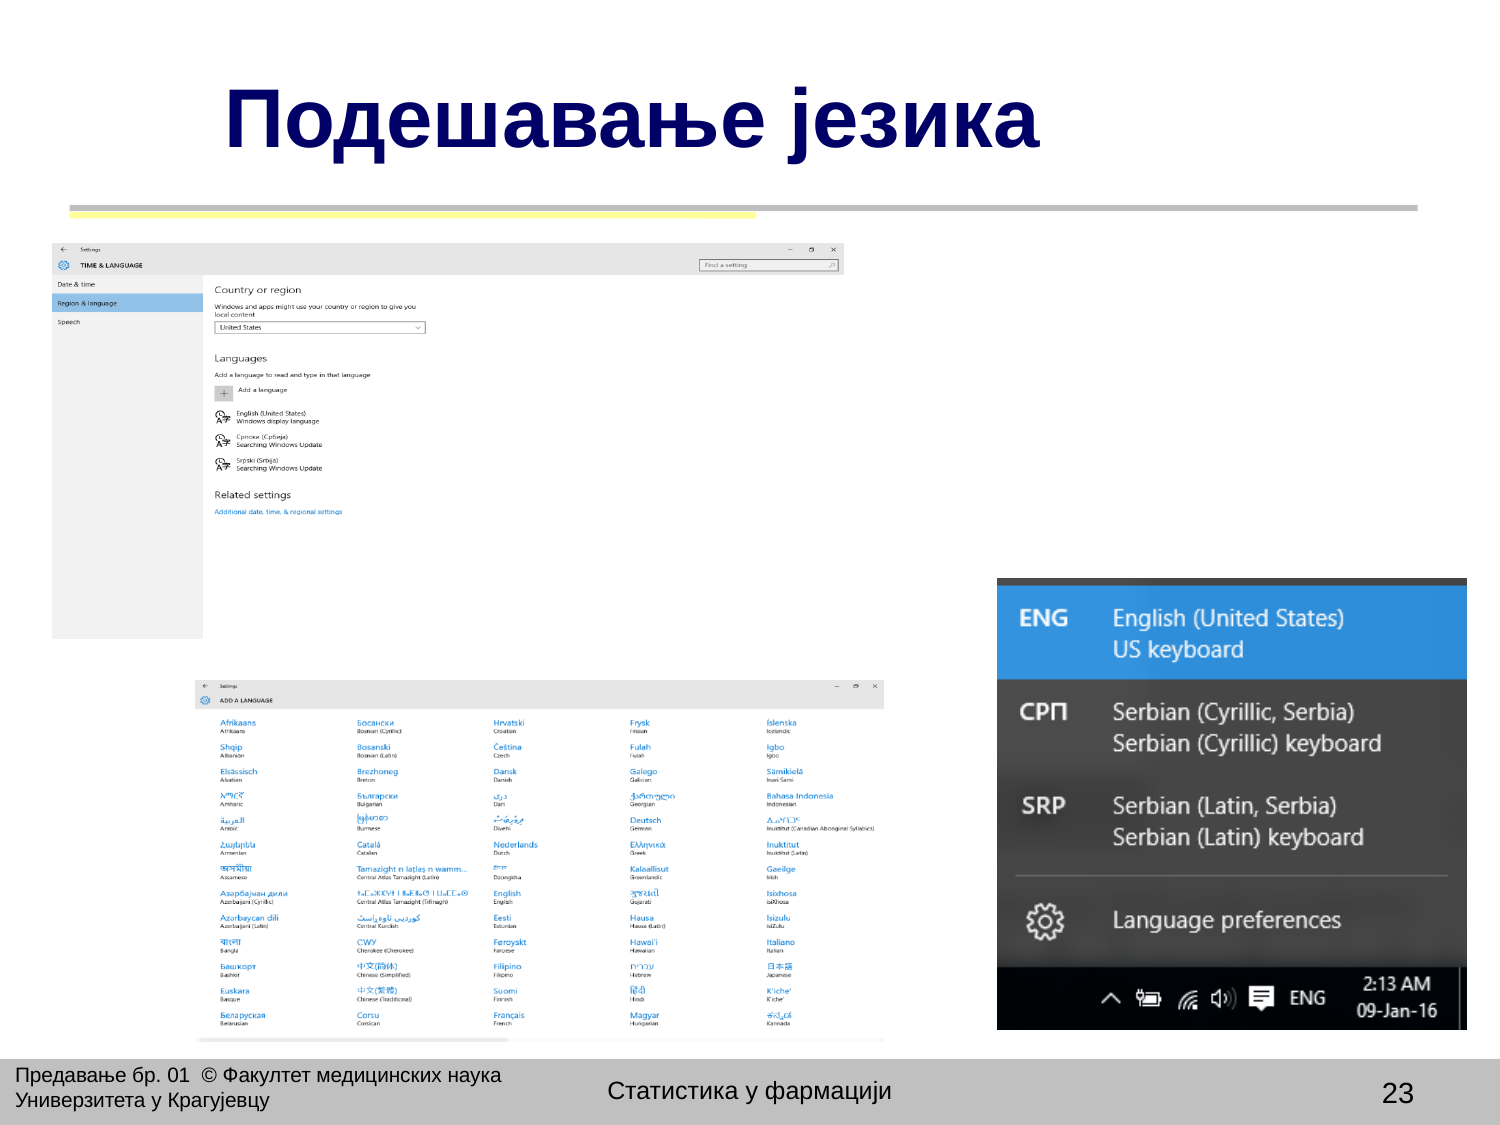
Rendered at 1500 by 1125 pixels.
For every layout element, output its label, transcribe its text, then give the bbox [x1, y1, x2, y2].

picture [52, 242, 844, 639]
footer Статистика у фармацији [512, 1066, 988, 1125]
picture [194, 680, 885, 1043]
slide_number 23 [1079, 1066, 1430, 1125]
title Подешавање језика [69, 19, 1426, 208]
slide_number Предавање бр. 01 © Факултет медицинских наука Универзитета у Крагујевцу [0, 1053, 614, 1108]
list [997, 577, 1467, 1030]
